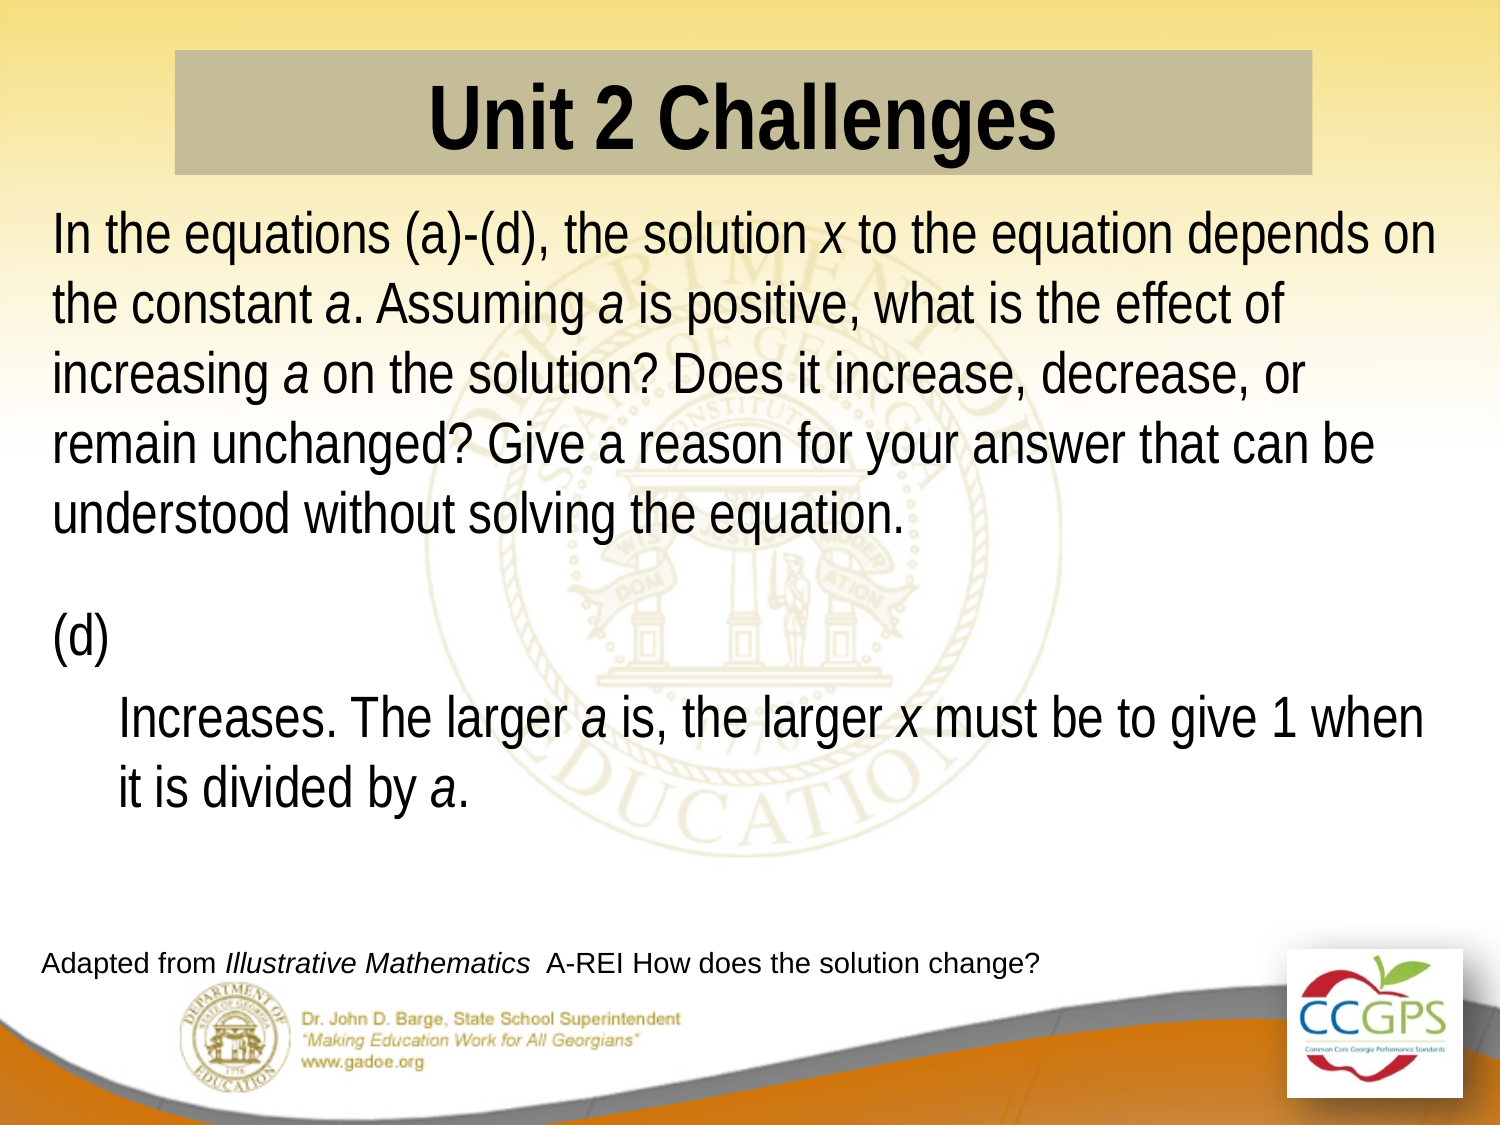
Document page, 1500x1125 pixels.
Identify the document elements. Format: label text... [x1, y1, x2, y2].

text_box Adapted from Illustrative Mathematics A-REI How does the solution change? [26, 937, 1057, 988]
title Unit 2 Challenges [174, 49, 1313, 176]
picture [0, 0, 1500, 1125]
